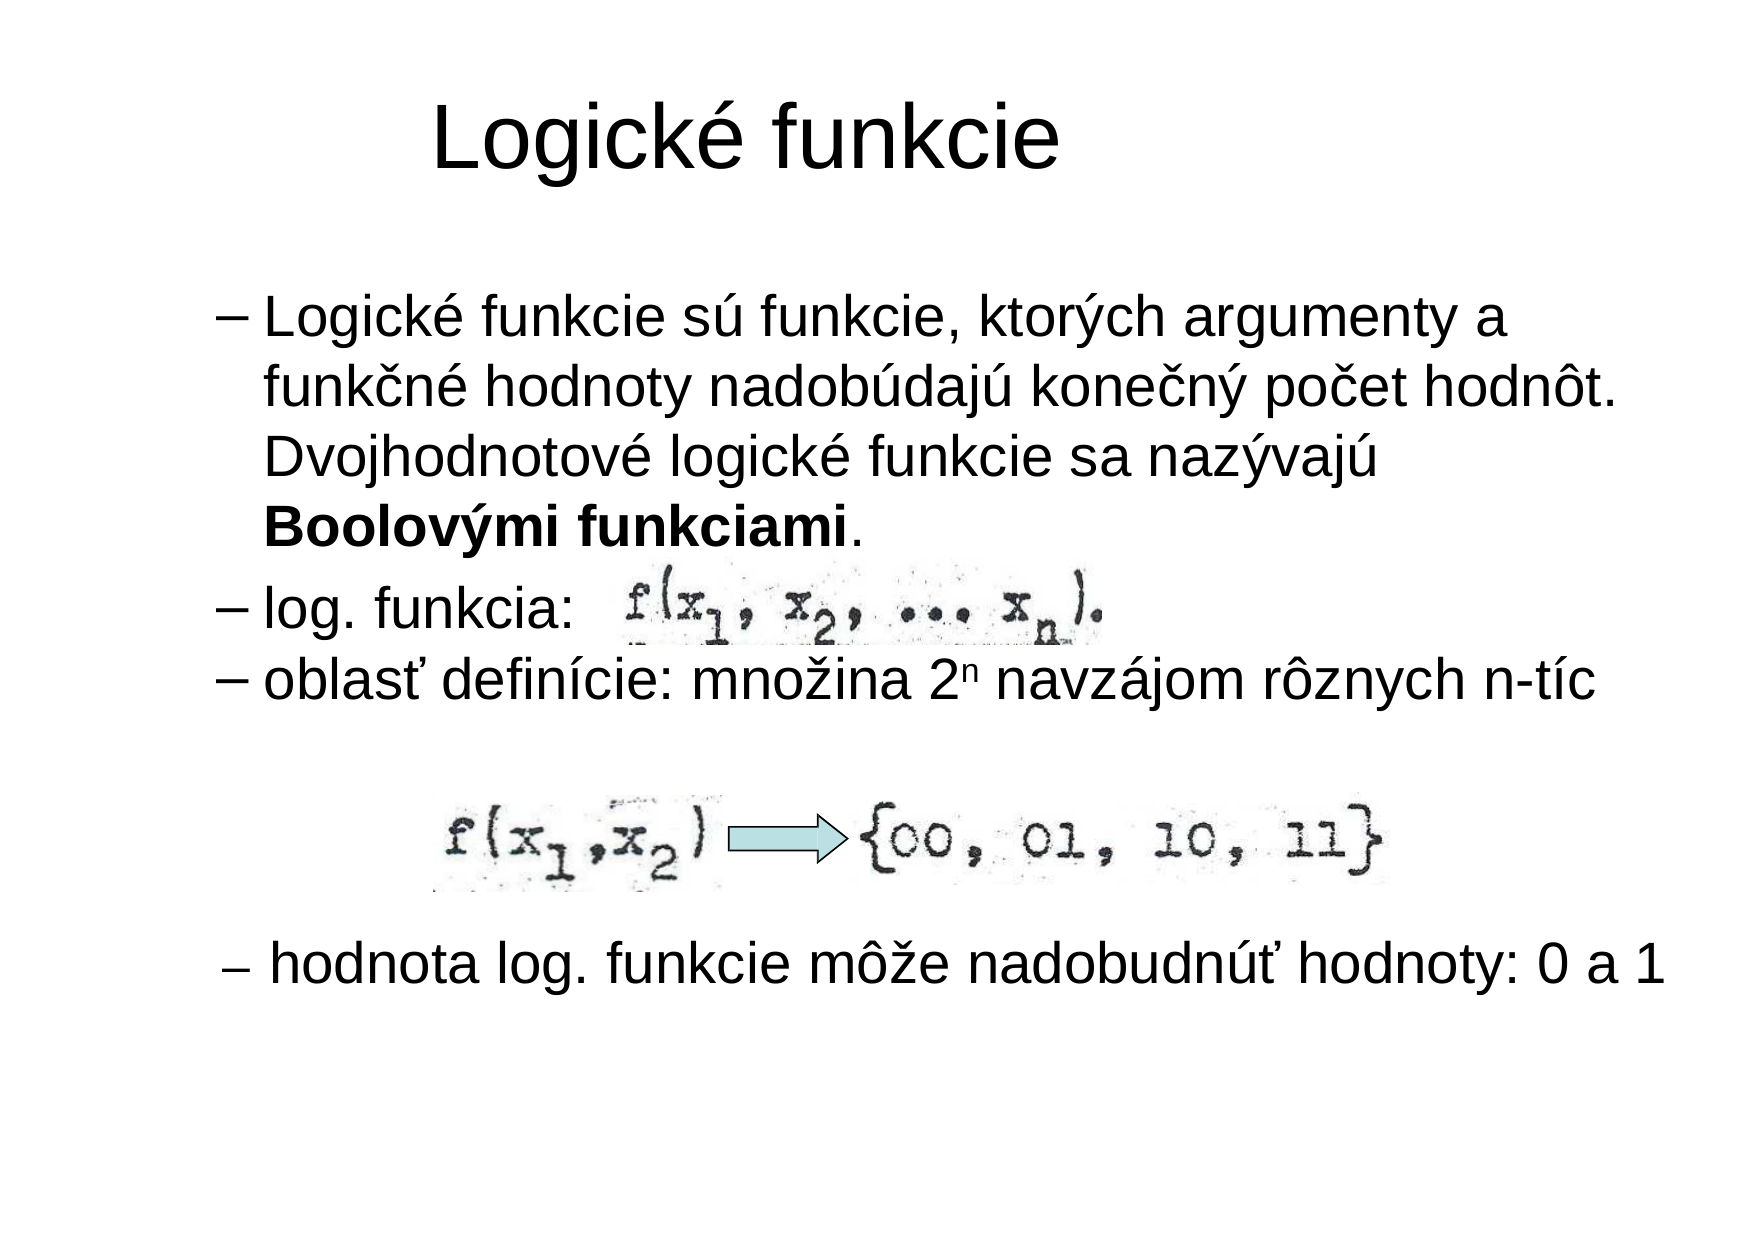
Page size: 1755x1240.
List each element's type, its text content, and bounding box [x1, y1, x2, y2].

text_box – hodnota log. funkcie môže nadobudnúť hodnoty: 0 a 1 [220, 911, 1690, 1058]
text_box [730, 818, 845, 859]
text_box Logické funkcie sú funkcie, ktorých argumenty a funkčné hodnoty nadobúdajú konečný počet hodnôt. Dvojhodnotové logické funkcie sa nazývajú Boolovými funkciami. log. funkcia: oblasť definície: množina 2n navzájom rôznych n-tíc [214, 278, 1640, 768]
text_box [433, 795, 723, 892]
text_box [727, 813, 849, 865]
text_box [607, 547, 1102, 645]
text_box Logické funkcie [214, 117, 1277, 188]
text_box [850, 792, 1391, 885]
